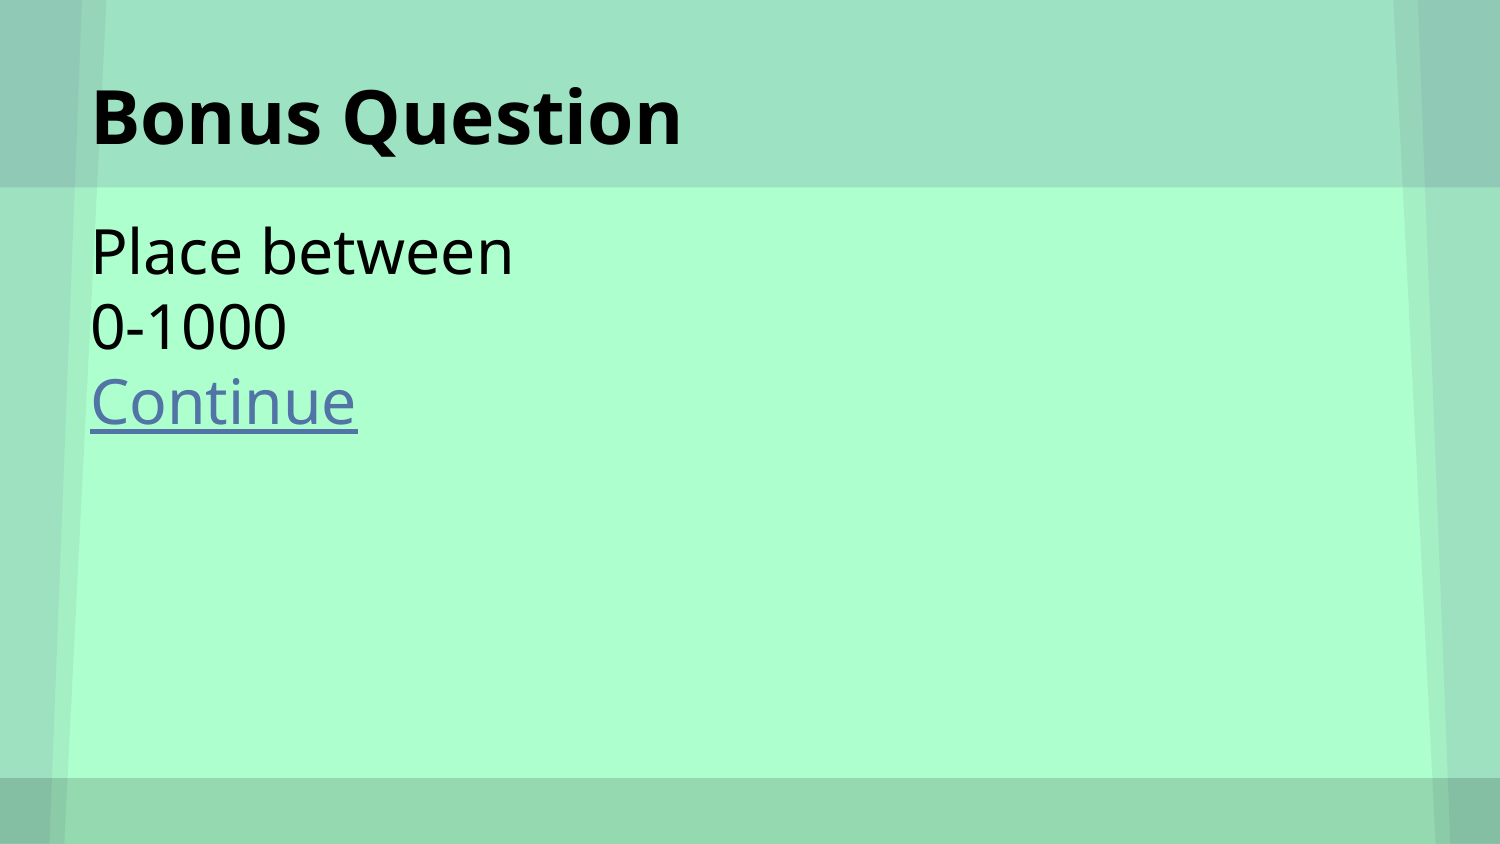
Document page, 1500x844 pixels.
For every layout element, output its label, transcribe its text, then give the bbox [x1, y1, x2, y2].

title Bonus Question [75, 33, 1425, 175]
list Place between 0-1000 Continue [75, 196, 1425, 808]
